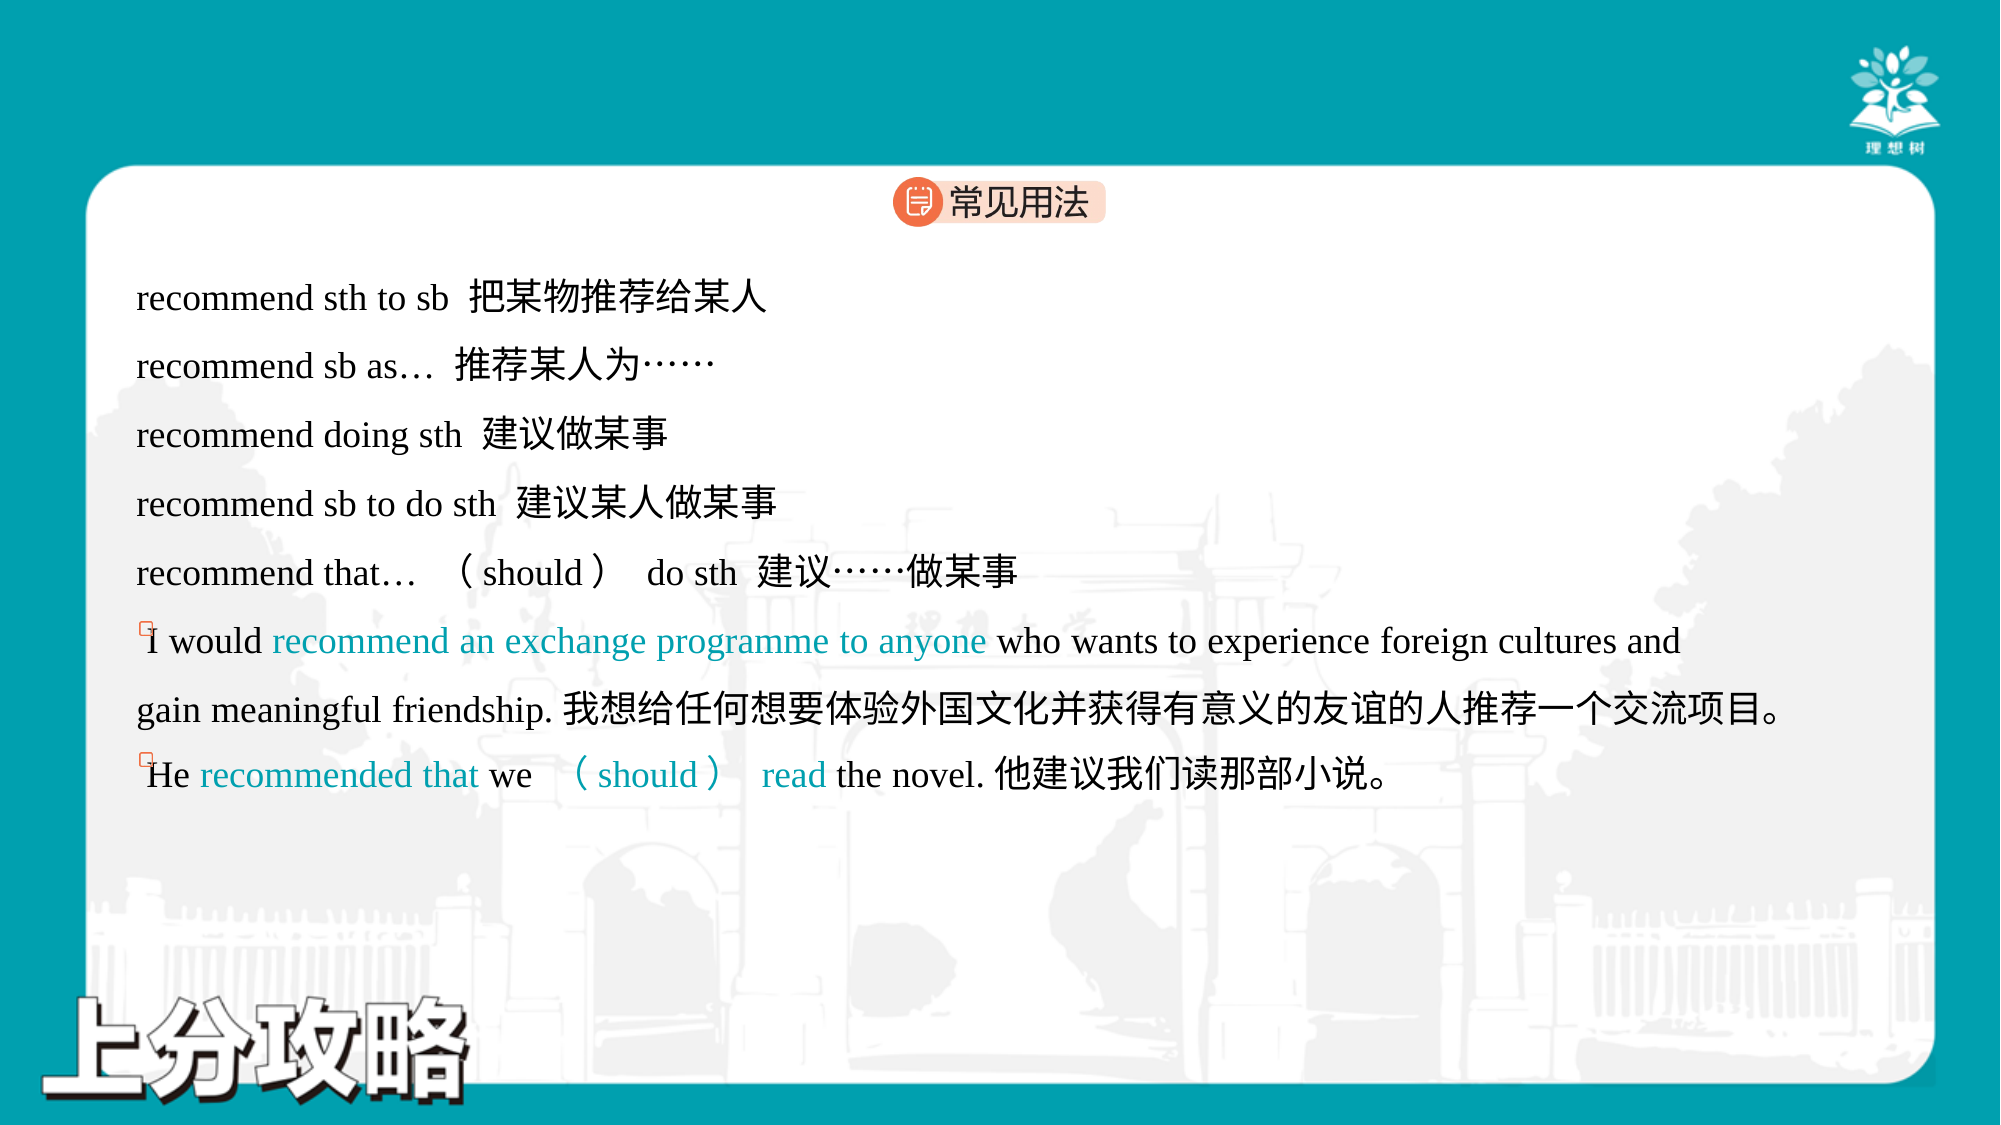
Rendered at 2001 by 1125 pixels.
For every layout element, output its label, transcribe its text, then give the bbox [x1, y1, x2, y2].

picture [0, 0, 2000, 1125]
text_box recommend sth to sb 把某物推荐给某人 recommend sb as… 推荐某人为…… recommend doing sth 建议做某事 recommend sb to do sth 建议某人做某事 recommend that… （should） do sth 建议……做某事 I would recommend an exchange programme to anyone who wants to experience foreign cultures and gain meaningful friendship.我想给任何想要体验外国文化并获得有意义的友谊的人推荐一个交流项目。 He recommended that we （should） read the novel.他建议我们读那部小说。#99 [136, 249, 1865, 788]
